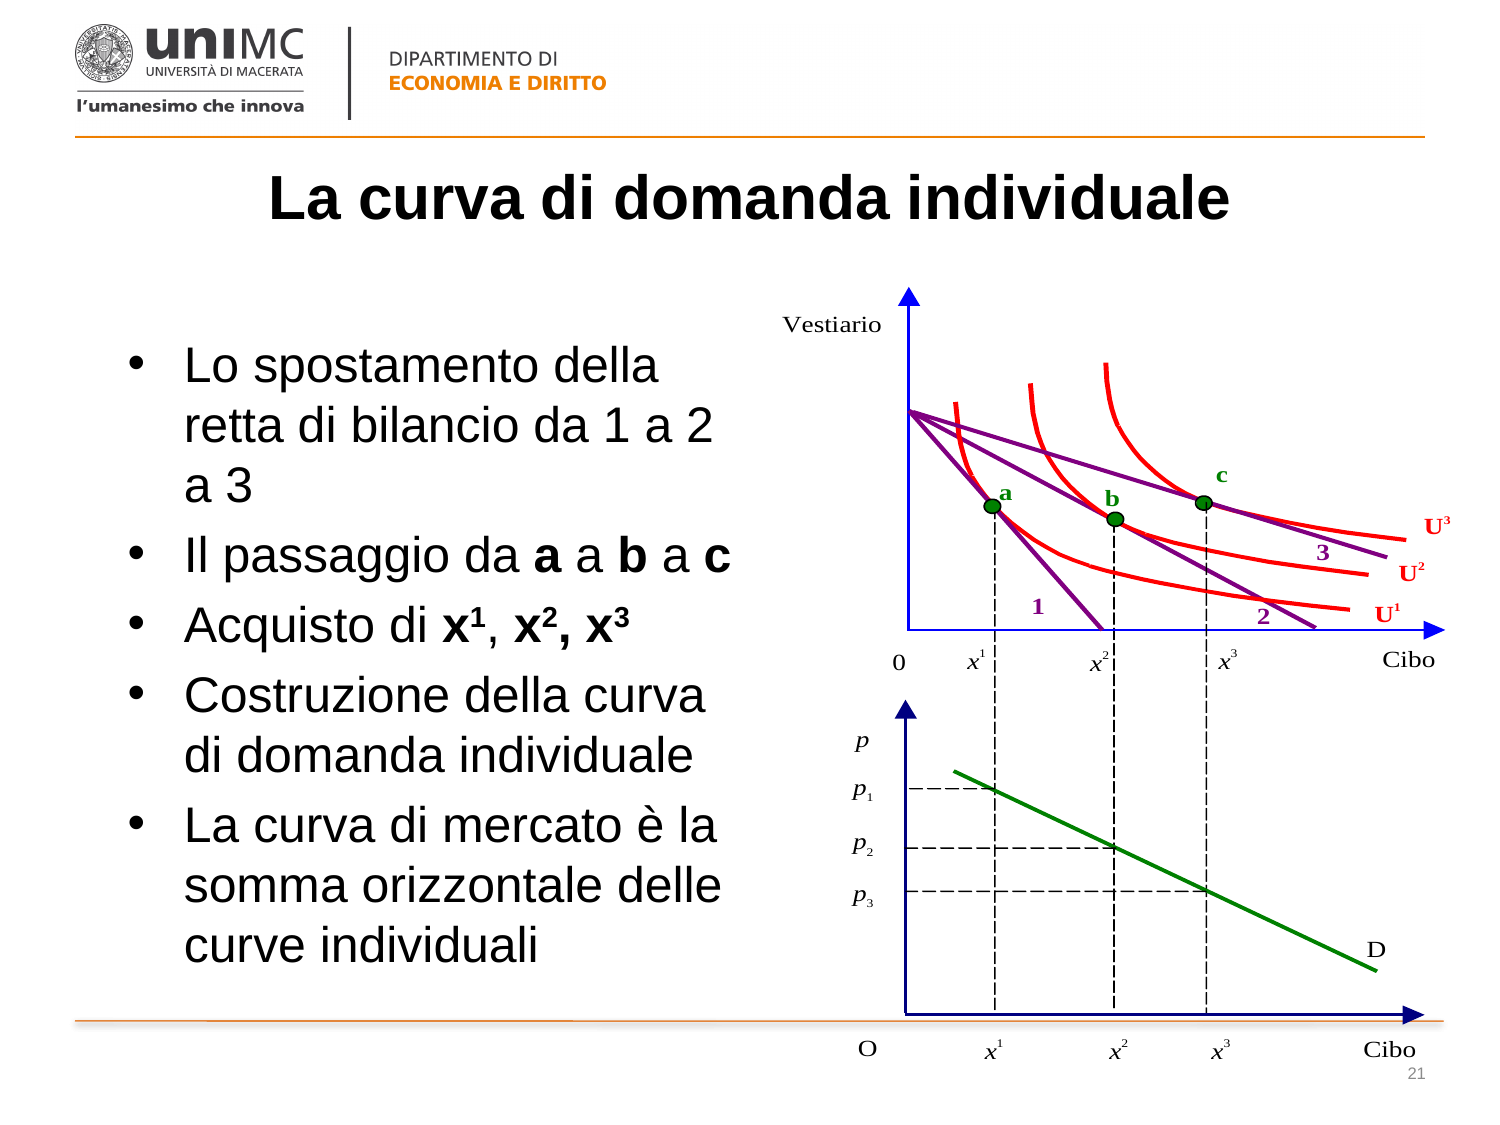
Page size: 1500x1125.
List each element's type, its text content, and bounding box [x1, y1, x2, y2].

picture [75, 24, 1425, 138]
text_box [765, 283, 1500, 1125]
title La curva di domanda individuale [75, 149, 1425, 241]
list Lo spostamento della retta di bilancio da 1 a 2 a 3 Il passaggio da a a b a c Acquisto di x1, x2, x3 Costruzione della curva di domanda individuale La curva di mercato è la somma orizzontale delle curve individuali [112, 324, 760, 1000]
